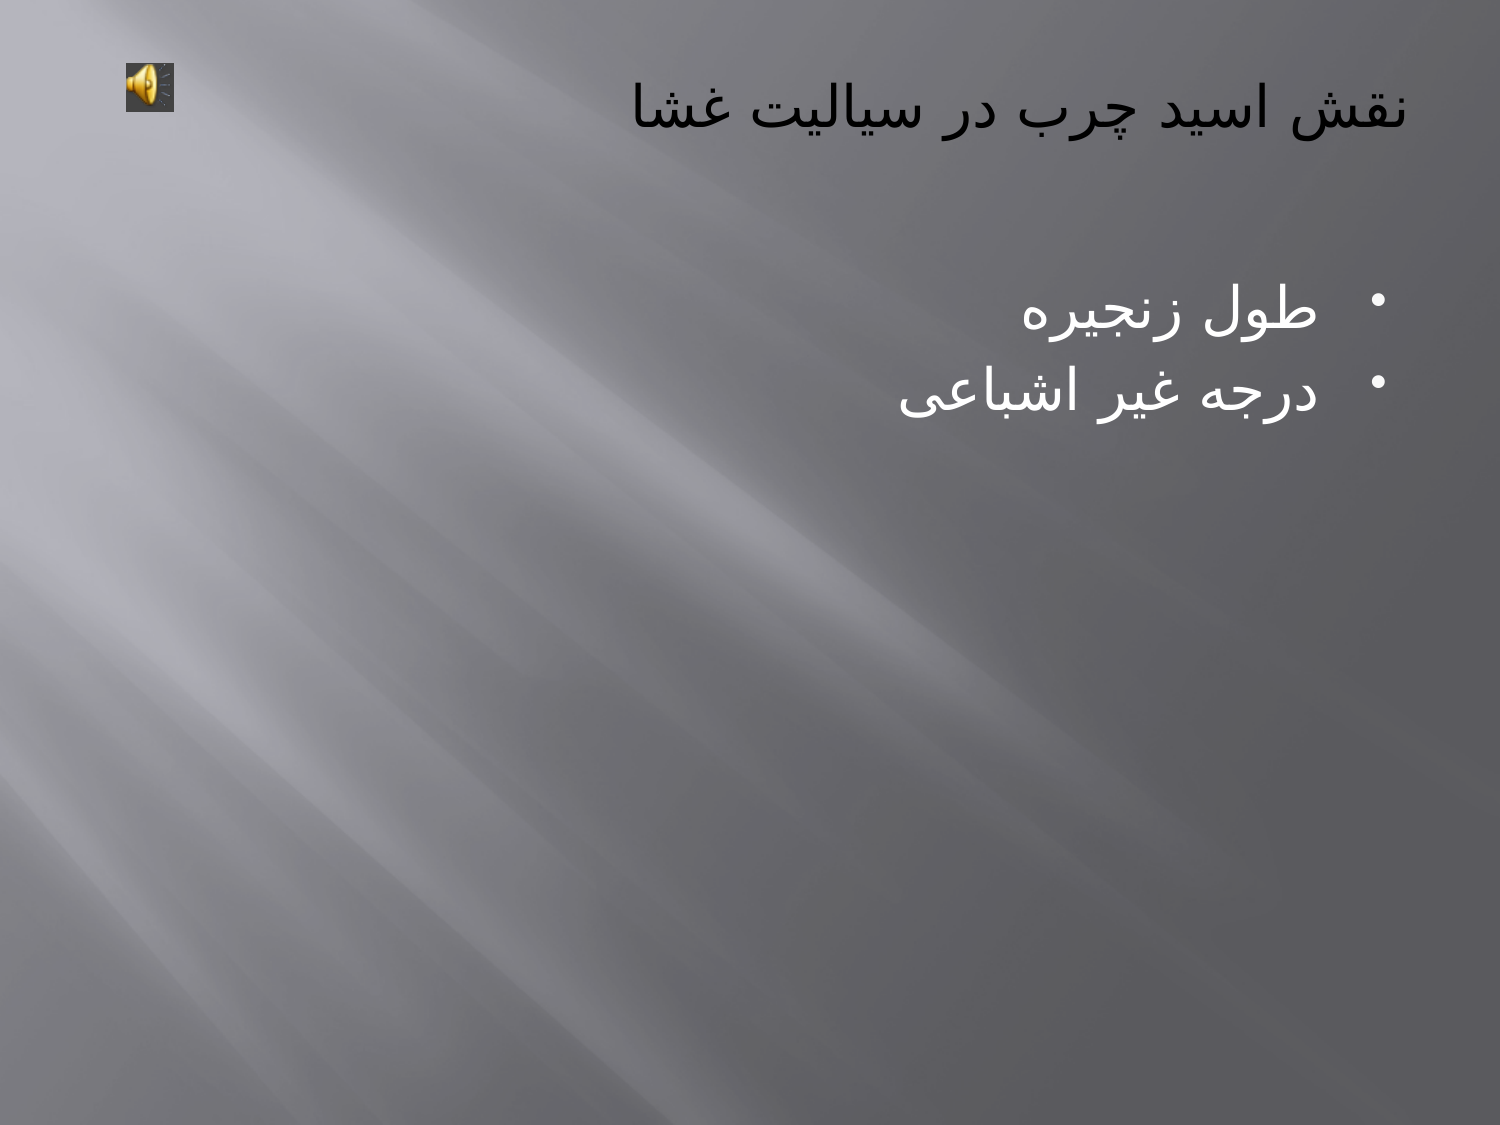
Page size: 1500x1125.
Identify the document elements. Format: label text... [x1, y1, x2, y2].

list طول زنجیره درجه غیر اشباعی [75, 262, 1425, 1035]
title نقش اسید چرب در سیالیت غشا [75, 45, 1425, 233]
picture [124, 62, 176, 113]
